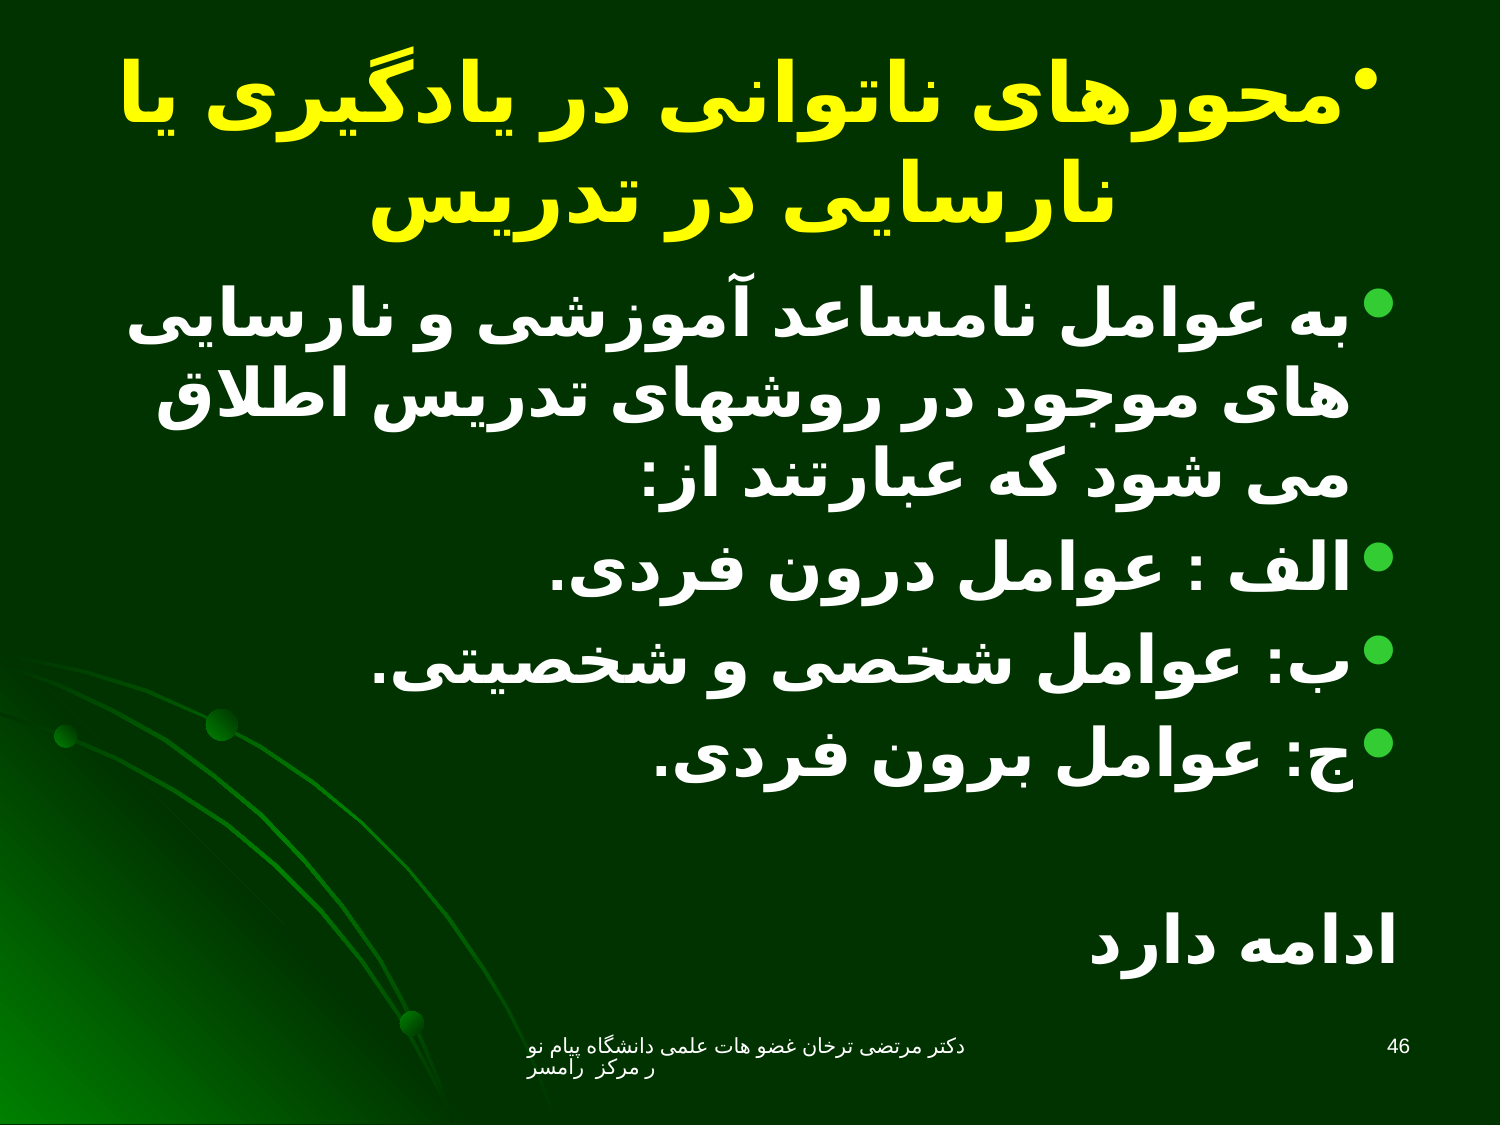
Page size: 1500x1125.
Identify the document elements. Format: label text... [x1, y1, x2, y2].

list به عوامل نامساعد آموزشی و نارسایی های موجود در روشهای تدریس اطلاق می شود که عبارتند از: الف : عوامل درون فردی. ب: عوامل شخصی و شخصیتی. ج: عوامل برون فردی. ادامه دارد [74, 262, 1426, 1006]
footer دکتر مرتضی ترخان غضو هات علمی دانشگاه پیام نور مرکز رامسر [512, 1024, 988, 1101]
title محورهای ناتوانی در یادگیری یا نارسایی در تدریس [74, 45, 1426, 233]
slide_number 46 [1074, 1024, 1426, 1101]
